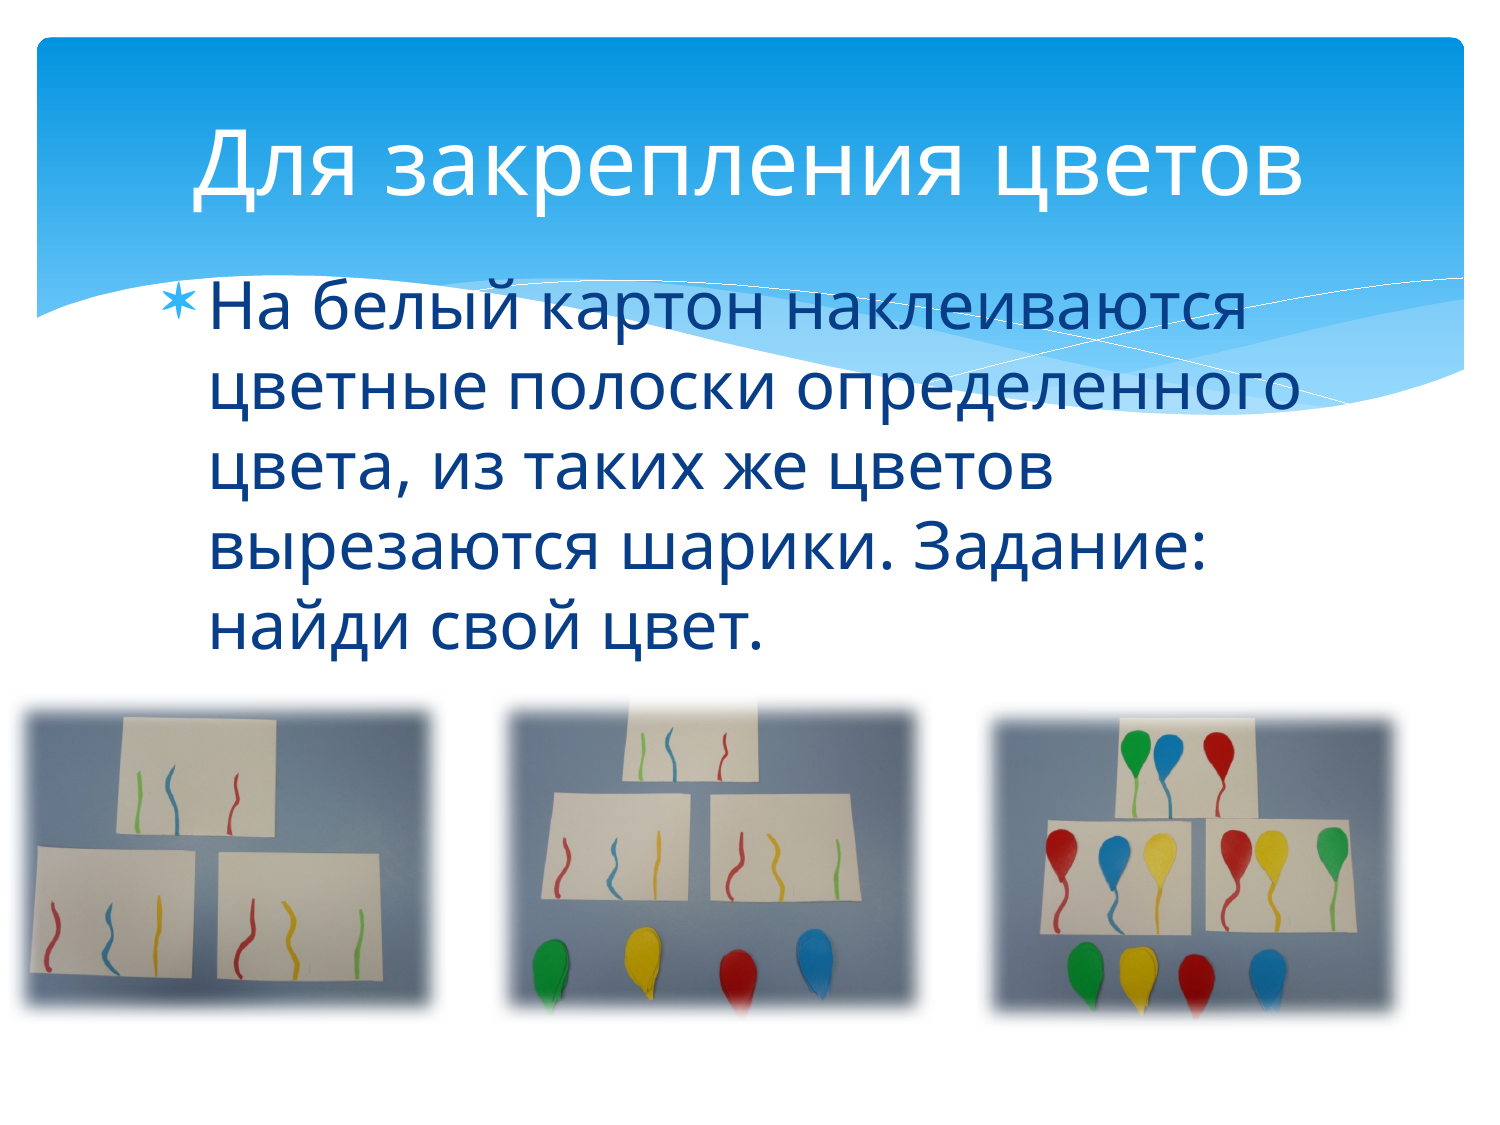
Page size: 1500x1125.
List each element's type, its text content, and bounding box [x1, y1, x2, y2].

title Для закрепления цветов [75, 55, 1425, 261]
list На белый картон наклеиваются цветные полоски определенного цвета, из таких же цветов вырезаются шарики. Задание: найди свой цвет. [147, 261, 1363, 822]
picture [974, 701, 1412, 1030]
picture [489, 692, 934, 1025]
picture [5, 692, 450, 1025]
